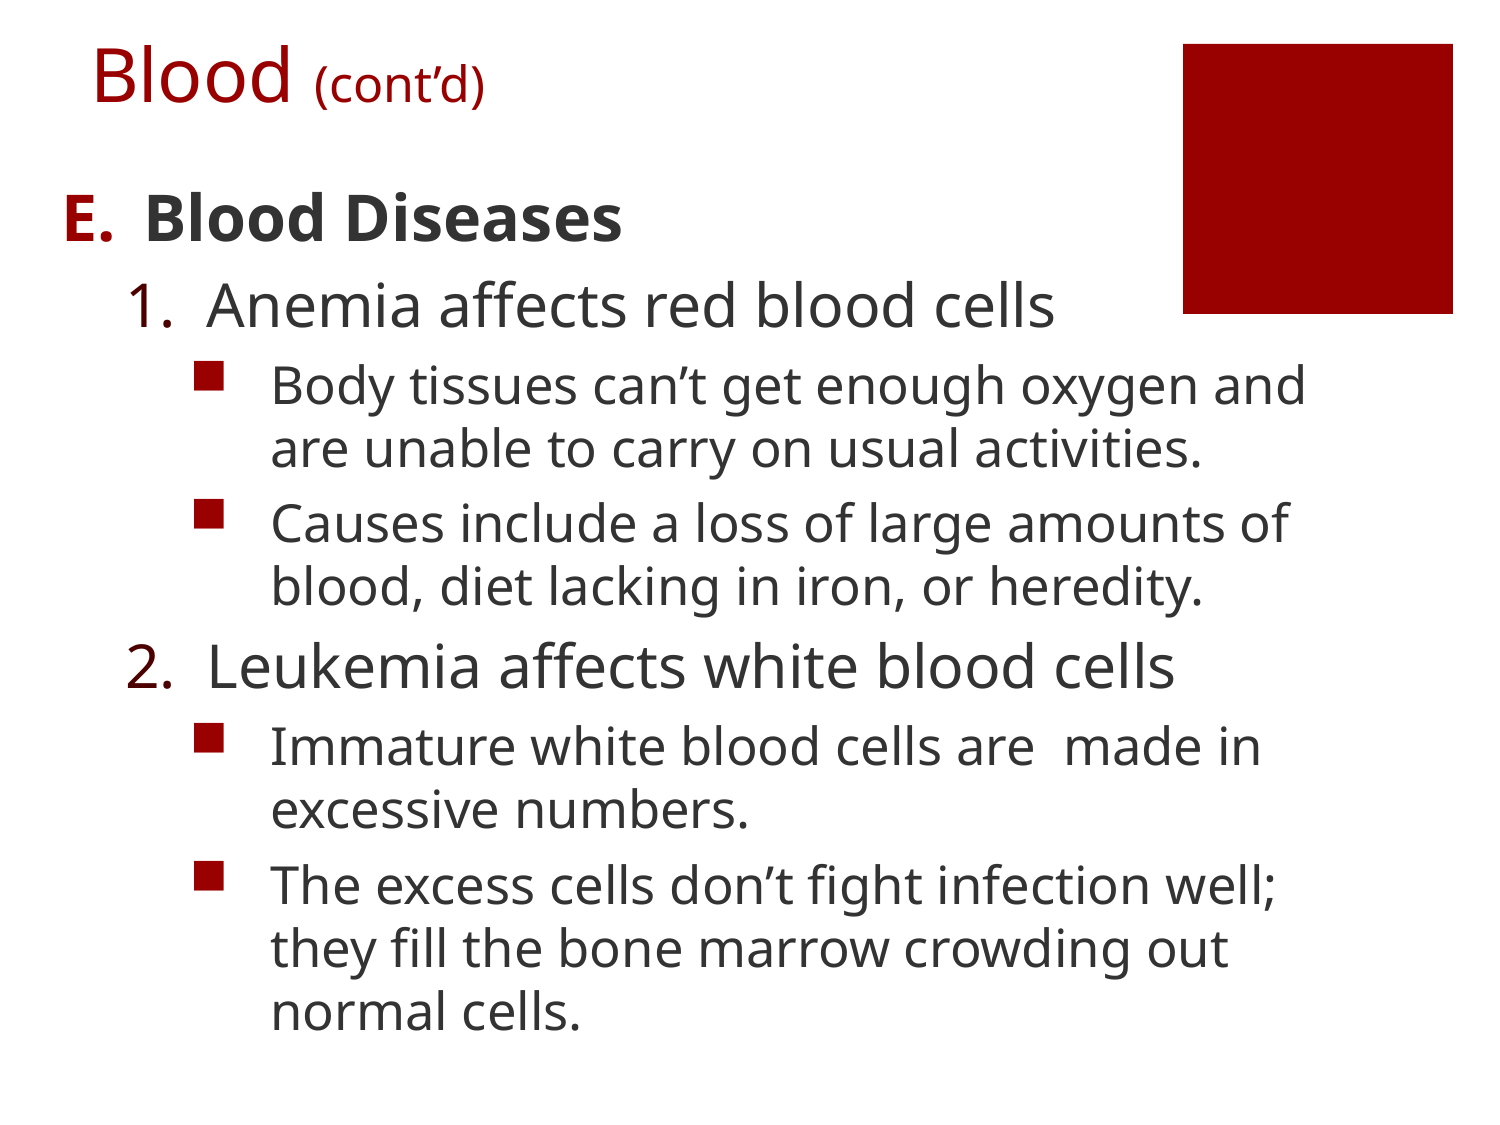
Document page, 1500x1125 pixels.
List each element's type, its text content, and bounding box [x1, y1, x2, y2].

title Blood (cont’d) [75, 3, 1425, 125]
list Blood Diseases Anemia affects red blood cells Body tissues can’t get enough oxygen and are unable to carry on usual activities. Causes include a loss of large amounts of blood, diet lacking in iron, or heredity. Leukemia affects white blood cells Immature white blood cells are made in excessive numbers. The excess cells don’t fight infection well; they fill the bone marrow crowding out normal cells. [46, 169, 1397, 1055]
